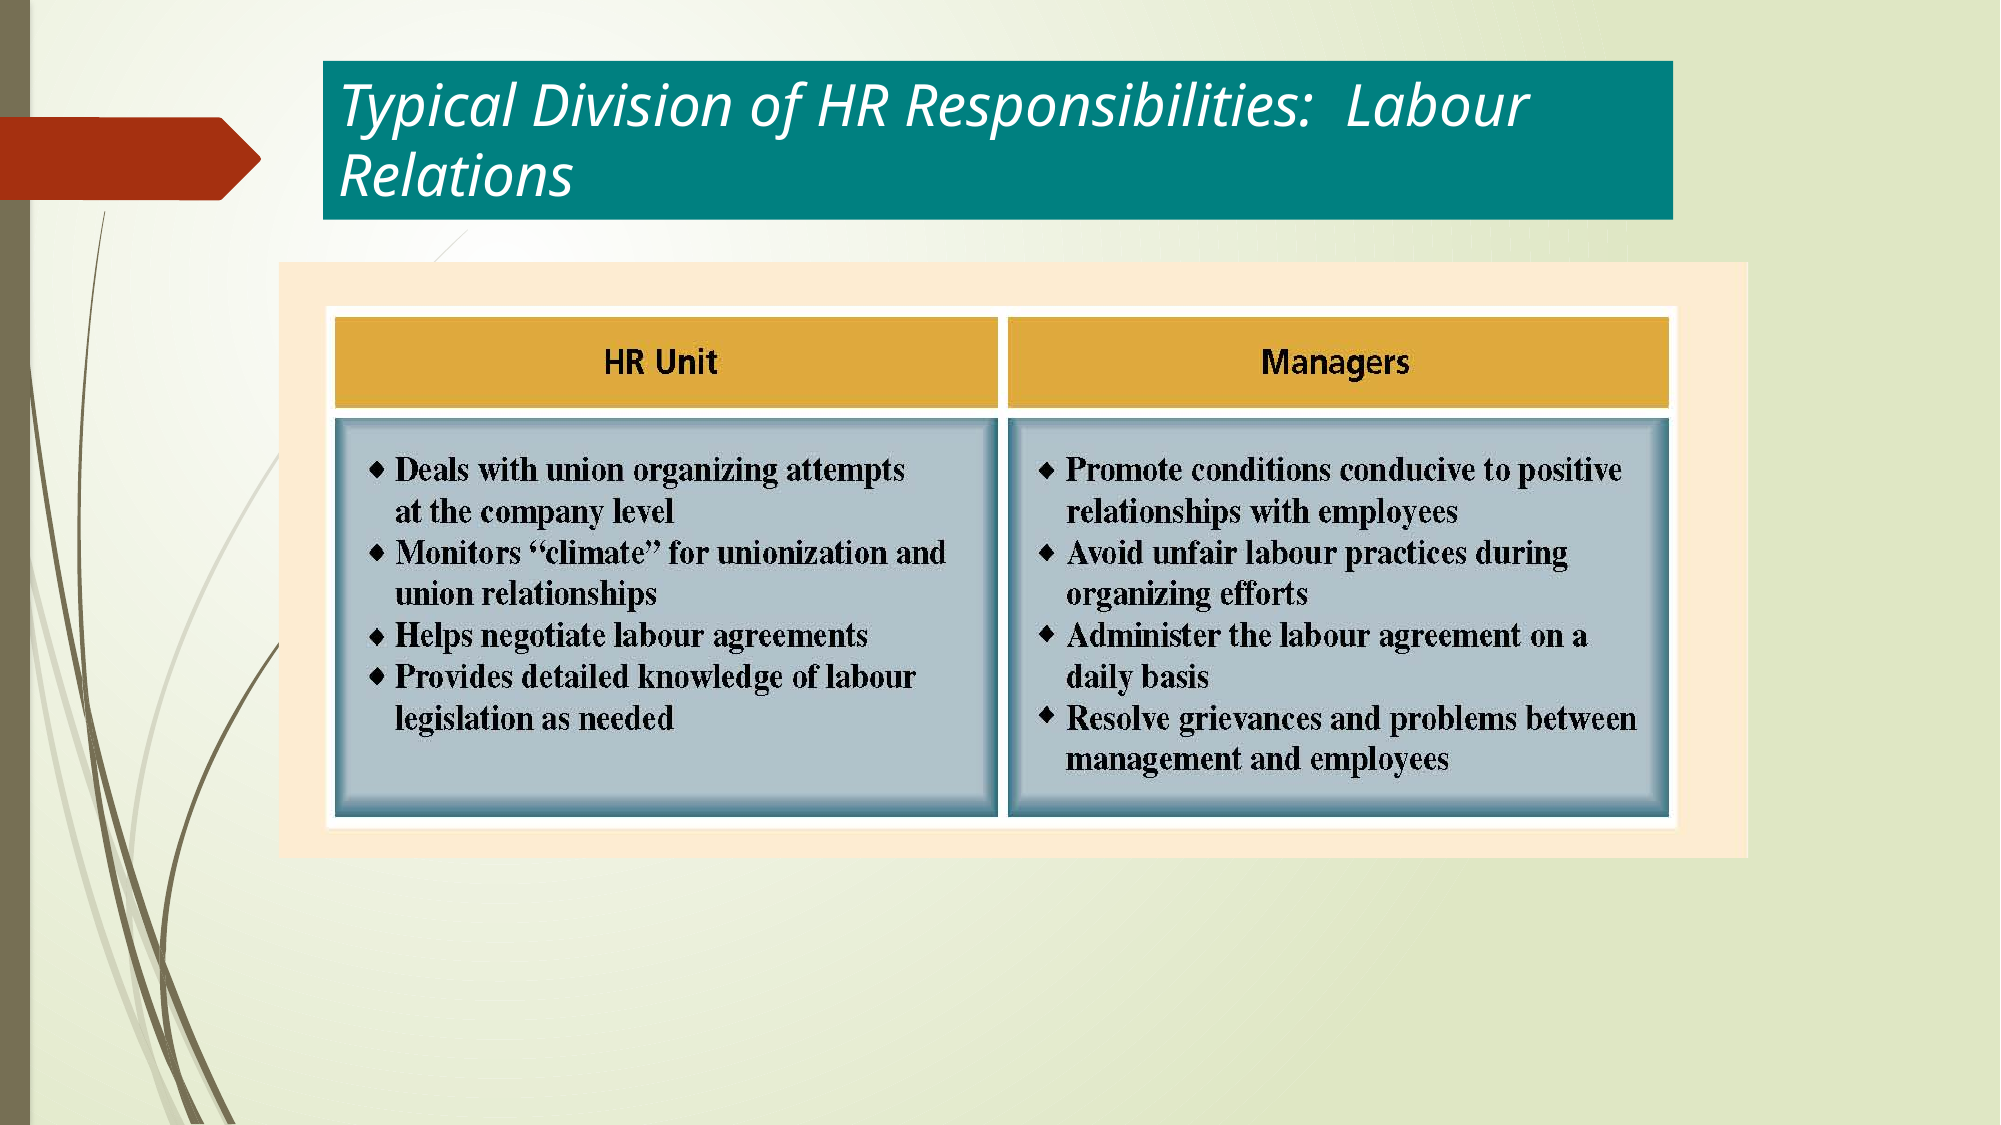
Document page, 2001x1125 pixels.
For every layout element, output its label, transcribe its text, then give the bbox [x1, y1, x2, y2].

title Typical Division of HR Responsibilities: Labour Relations [323, 60, 1674, 220]
picture [278, 262, 1749, 858]
